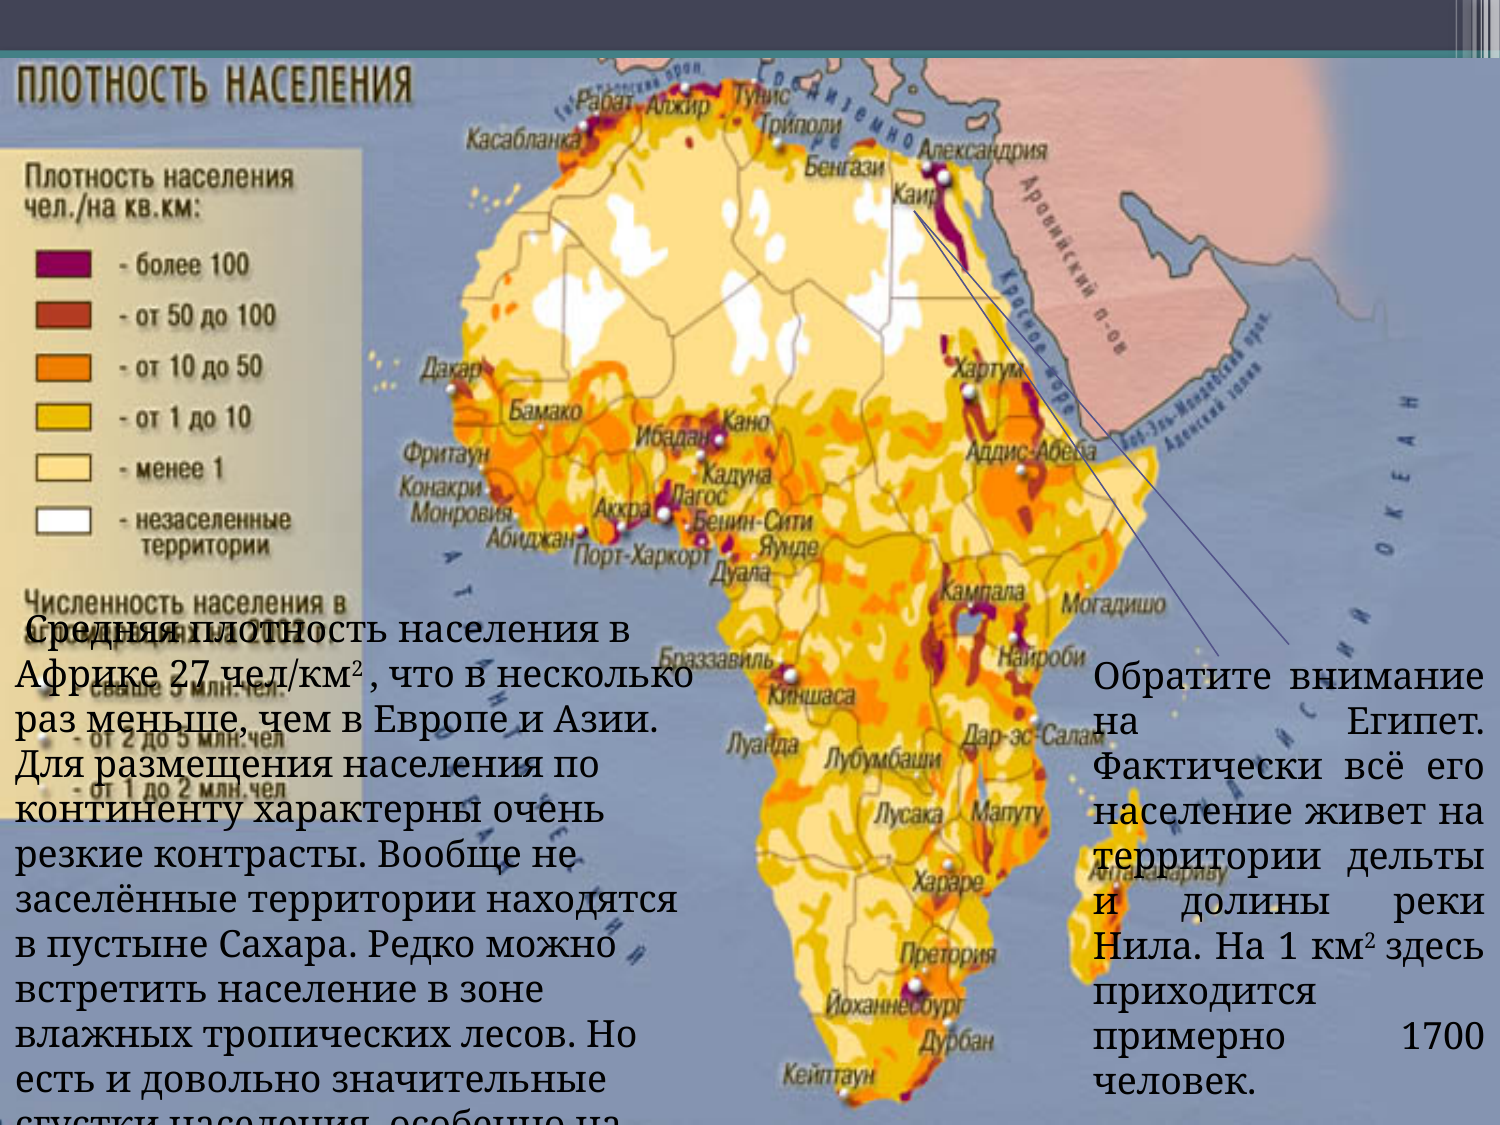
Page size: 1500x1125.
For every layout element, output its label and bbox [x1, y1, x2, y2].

text_box [884, 239, 1319, 616]
picture [0, 58, 1500, 1125]
text_box [843, 280, 1290, 587]
